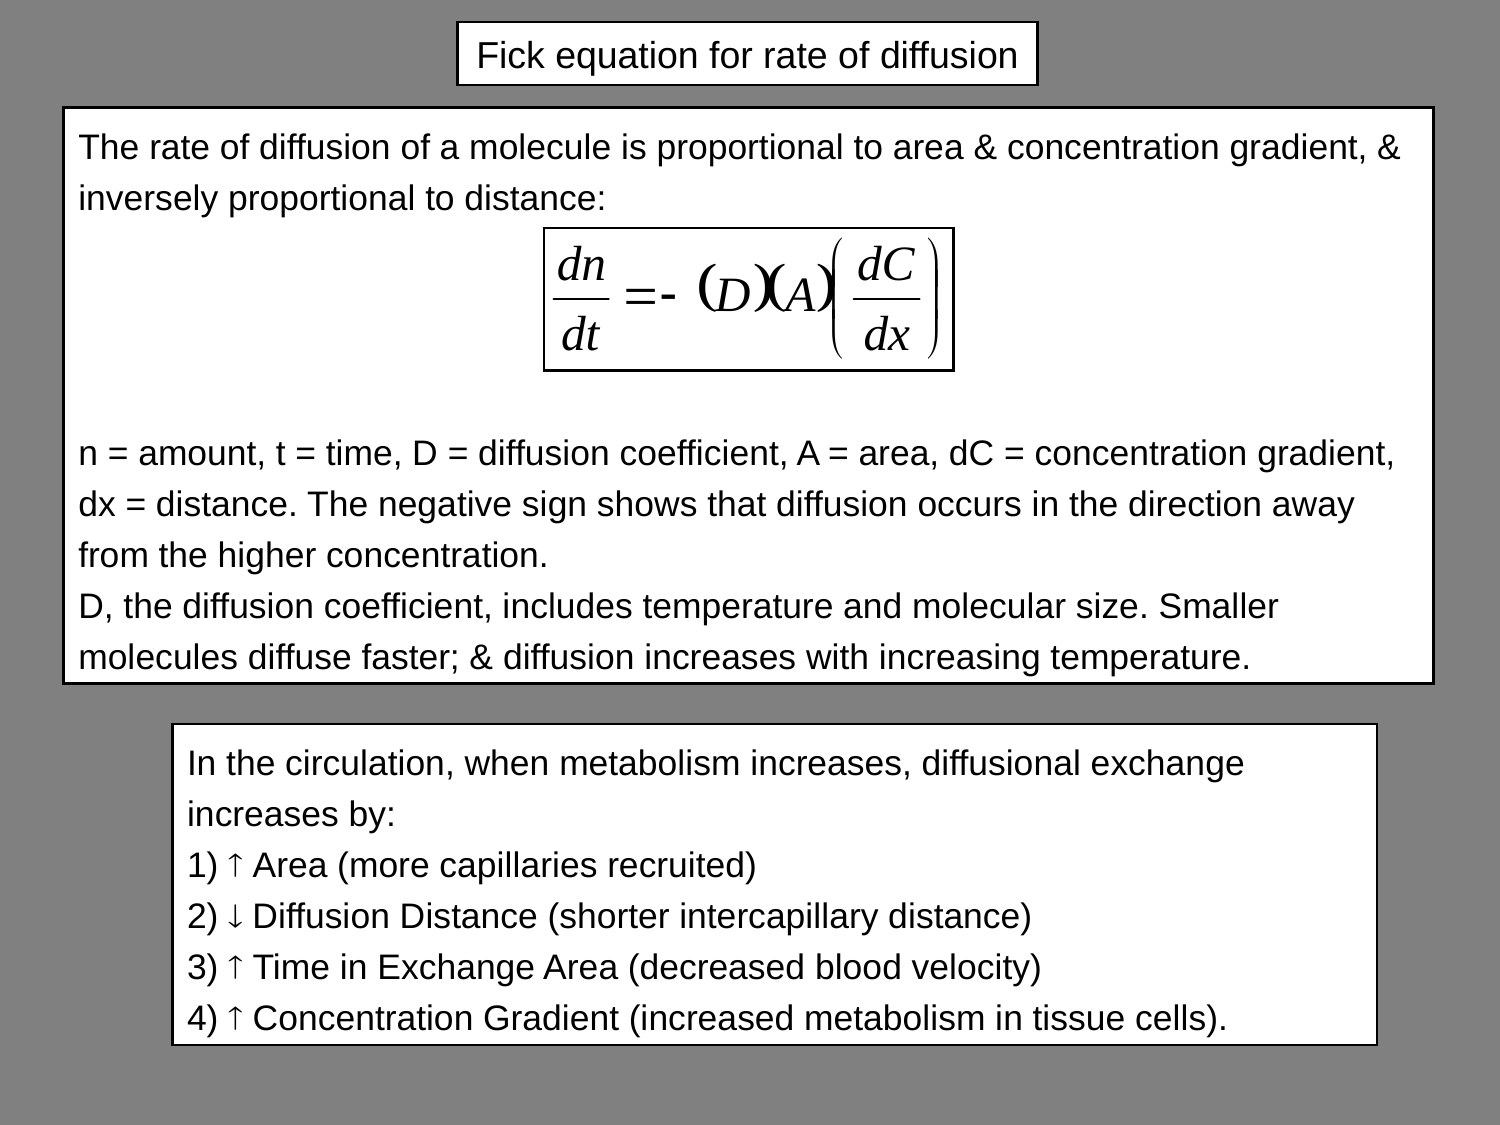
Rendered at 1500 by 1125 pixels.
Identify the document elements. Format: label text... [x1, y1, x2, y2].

title Fick equation for rate of diffusion [456, 21, 1039, 86]
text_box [63, 107, 1435, 688]
text_box In the circulation, when metabolism increases, diffusional exchange increases by: 1)  Area (more capillaries recruited) 2)  Diffusion Distance (shorter intercapillary distance) 3)  Time in Exchange Area (decreased blood velocity) 4)  Concentration Gradient (increased metabolism in tissue cells). [172, 724, 1377, 1045]
